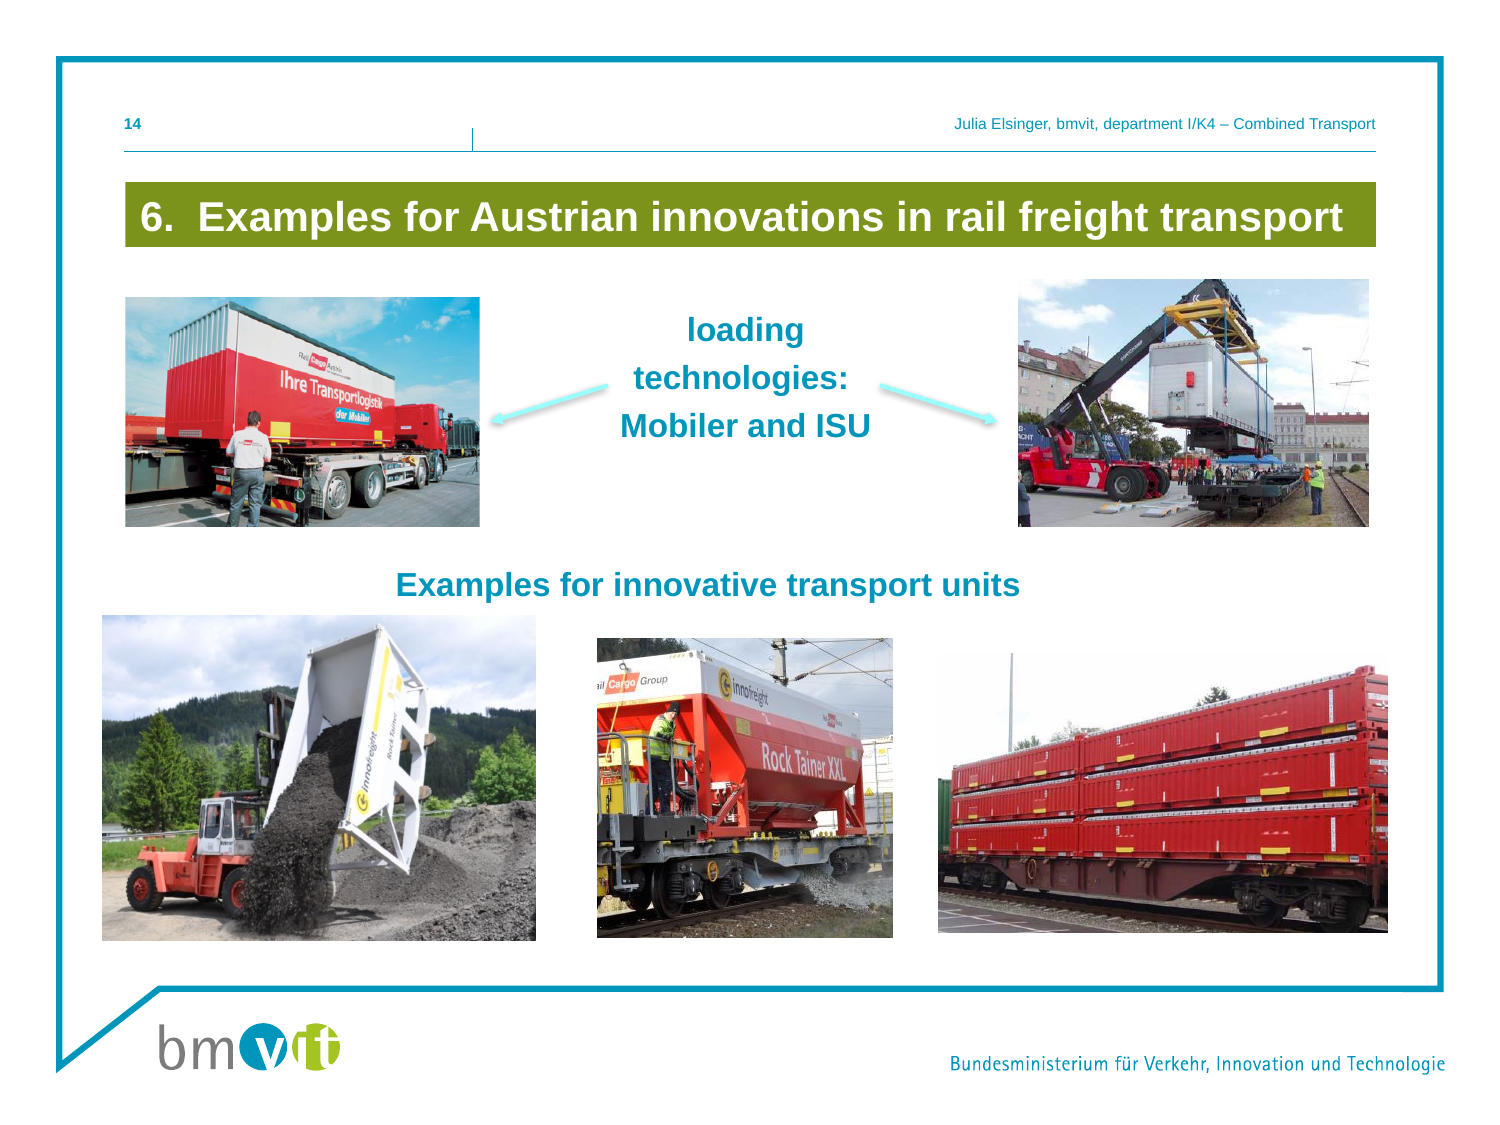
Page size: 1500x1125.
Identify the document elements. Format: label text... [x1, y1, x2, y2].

picture [938, 653, 1388, 933]
footer Julia Elsinger, bmvit, department I/K4 – Combined Transport [901, 113, 1376, 138]
picture [101, 615, 536, 942]
picture [1018, 279, 1370, 528]
picture [596, 638, 893, 939]
slide_number 14 [123, 113, 160, 138]
text_box Examples for innovative transport units [395, 554, 1052, 612]
picture [125, 297, 480, 527]
list loading technologies: Mobiler and ISU [588, 300, 904, 445]
text_box 6. Examples for Austrian innovations in rail freight transport [125, 182, 1376, 247]
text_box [879, 385, 999, 423]
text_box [489, 385, 609, 423]
